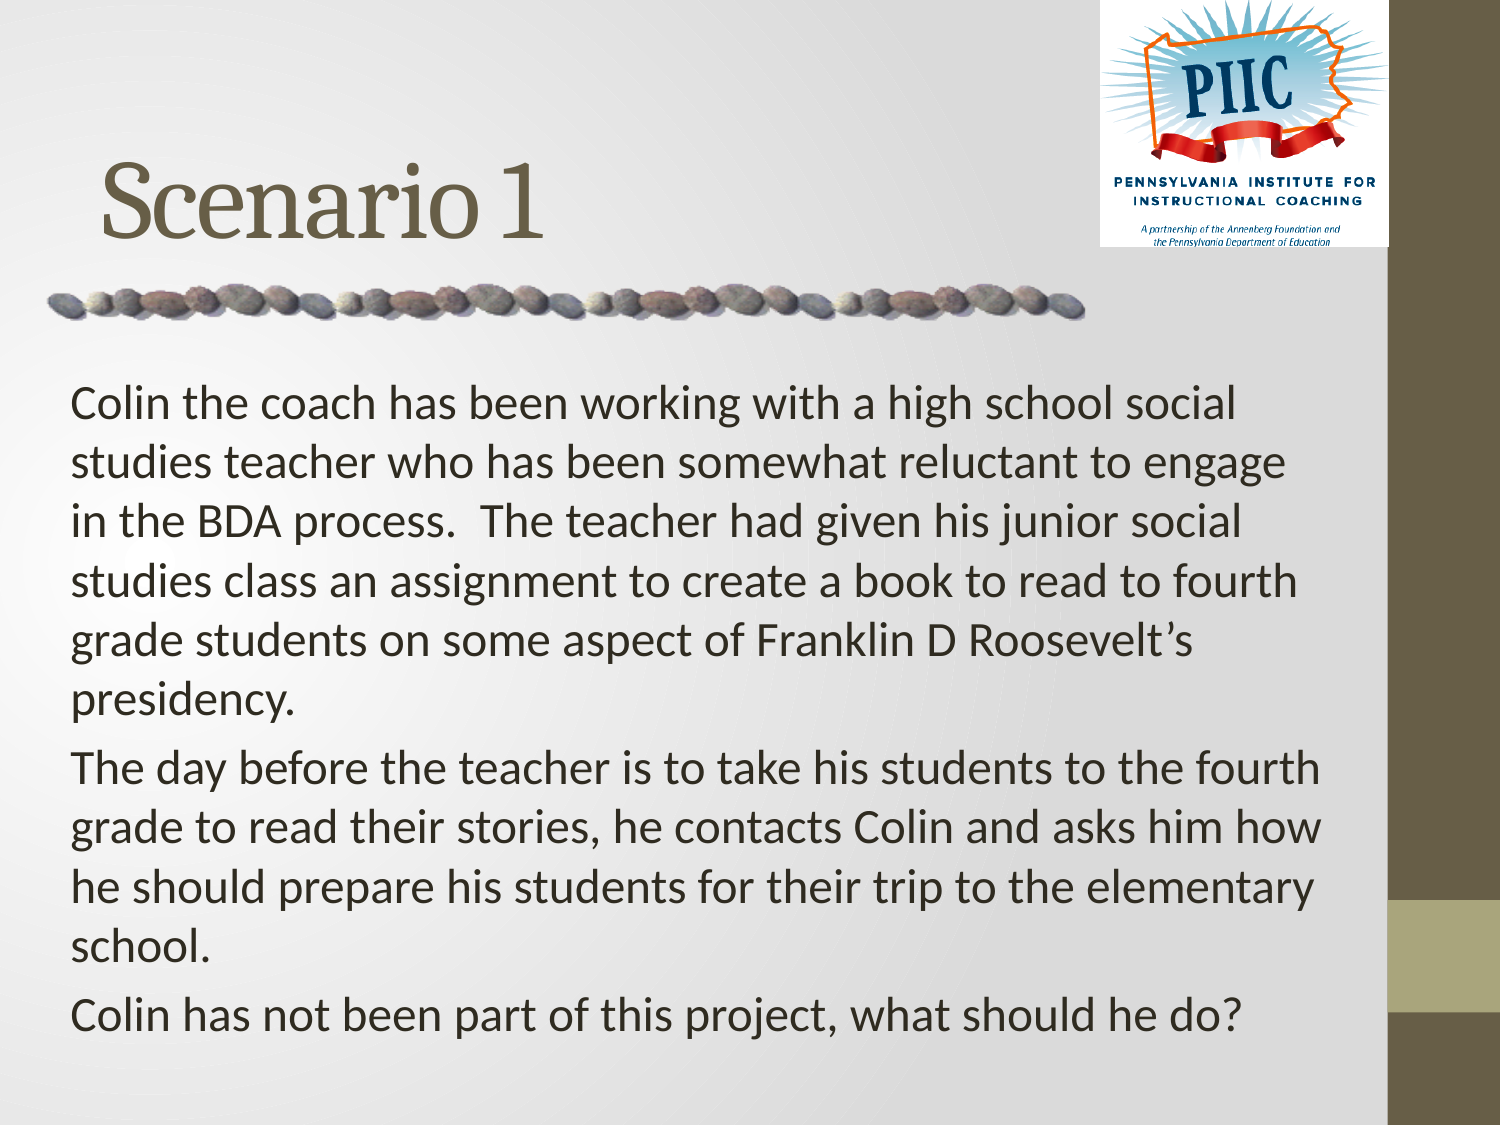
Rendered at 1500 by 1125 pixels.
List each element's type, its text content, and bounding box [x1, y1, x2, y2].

title Scenario 1 [87, 99, 1338, 288]
picture [1099, 0, 1390, 248]
list Colin the coach has been working with a high school social studies teacher who has been somewhat reluctant to engage in the BDA process. The teacher had given his junior social studies class an assignment to create a book to read to fourth grade students on some aspect of Franklin D Roosevelt’s presidency. The day before the teacher is to take his students to the fourth grade to read their stories, he contacts Colin and asks him how he should prepare his students for their trip to the elementary school. Colin has not been part of this project, what should he do? [37, 362, 1350, 1050]
picture [36, 278, 1101, 327]
